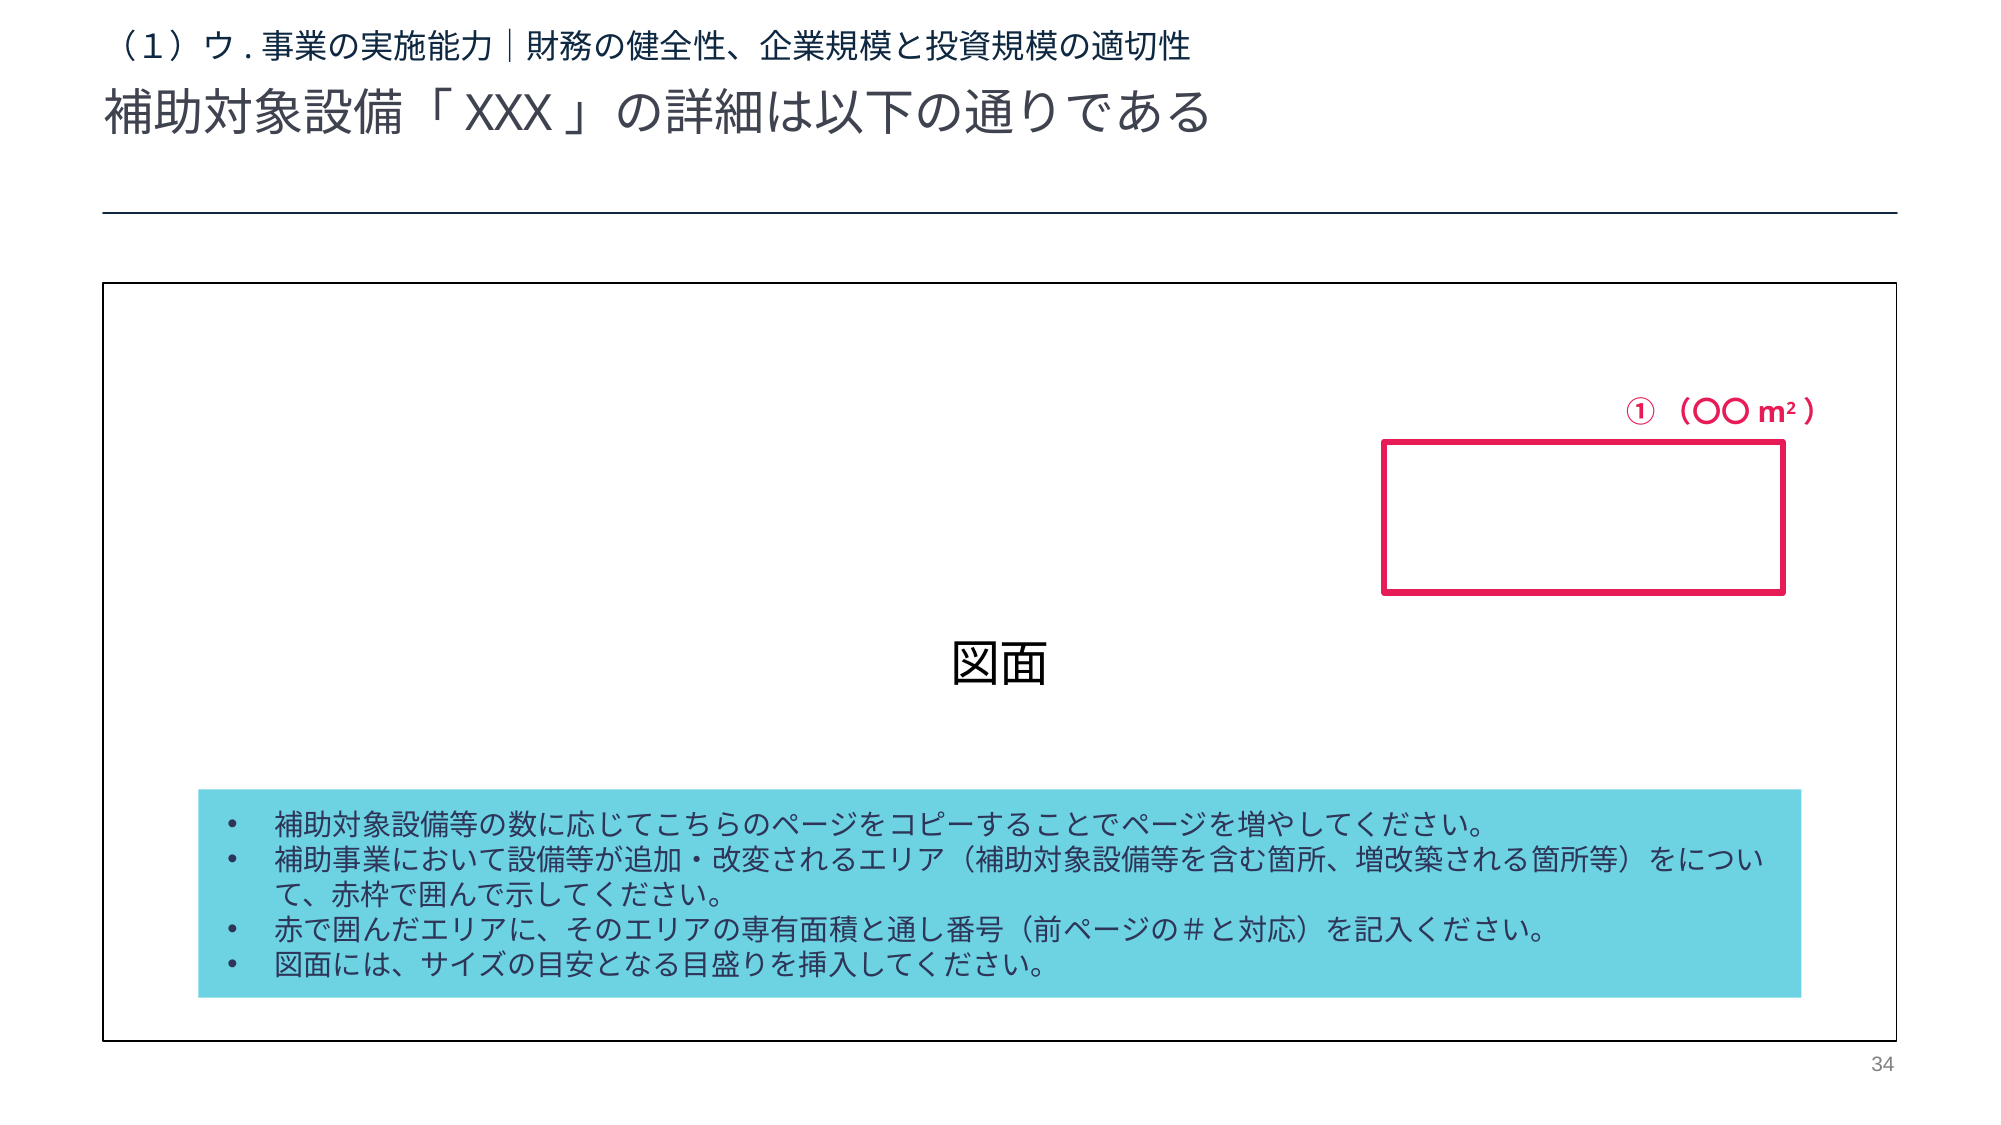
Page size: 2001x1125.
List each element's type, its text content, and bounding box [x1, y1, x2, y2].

list 補助対象設備「XXX」の詳細は以下の通りである [103, 80, 1897, 204]
text_box （１）ウ.事業の実施能力｜財務の健全性、企業規模と投資規模の適切性 [103, 29, 1897, 66]
text_box 補助対象設備等の数に応じてこちらのページをコピーすることでページを増やしてください。 補助事業において設備等が追加・改変されるエリア（補助対象設備等を含む箇所、増改築される箇所等）をについて、赤枠で囲んで示してください。 赤で囲んだエリアに、そのエリアの専有面積と通し番号（前ページの＃と対応）を記入ください。 図面には、サイズの目安となる目盛りを挿入してください。 [198, 789, 1802, 999]
text_box 図面 [102, 282, 1898, 1042]
text_box ①（〇〇m2） [1604, 380, 1855, 443]
text_box [1383, 441, 1784, 593]
